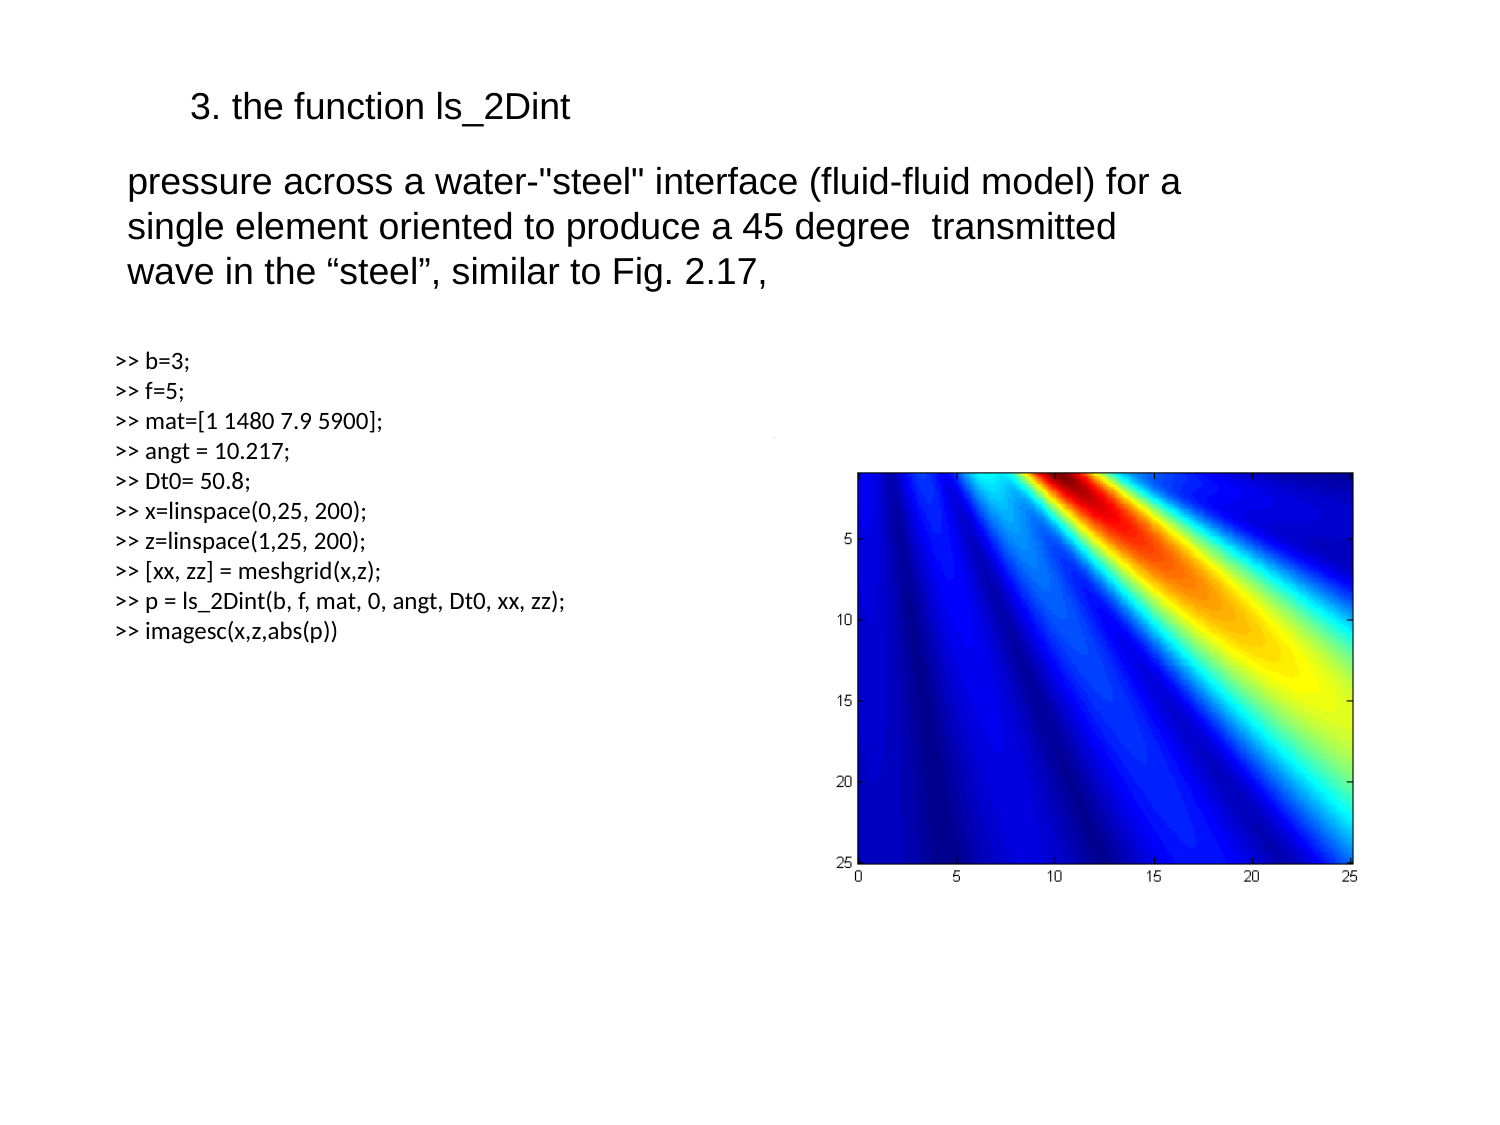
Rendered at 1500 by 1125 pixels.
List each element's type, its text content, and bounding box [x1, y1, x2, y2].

picture [774, 437, 1413, 916]
text_box 3. the function ls_2Dint [175, 74, 586, 135]
text_box >> b=3; >> f=5; >> mat=[1 1480 7.9 5900]; >> angt = 10.217; >> Dt0= 50.8; >> x=linspace(0,25, 200); >> z=linspace(1,25, 200); >> [xx, zz] = meshgrid(x,z); >> p = ls_2Dint(b, f, mat, 0, angt, Dt0, xx, zz); >> imagesc(x,z,abs(p)) [99, 337, 850, 652]
text_box pressure across a water-"steel" interface (fluid-fluid model) for a single element oriented to produce a 45 degree transmitted wave in the “steel”, similar to Fig. 2.17, [112, 149, 1229, 300]
